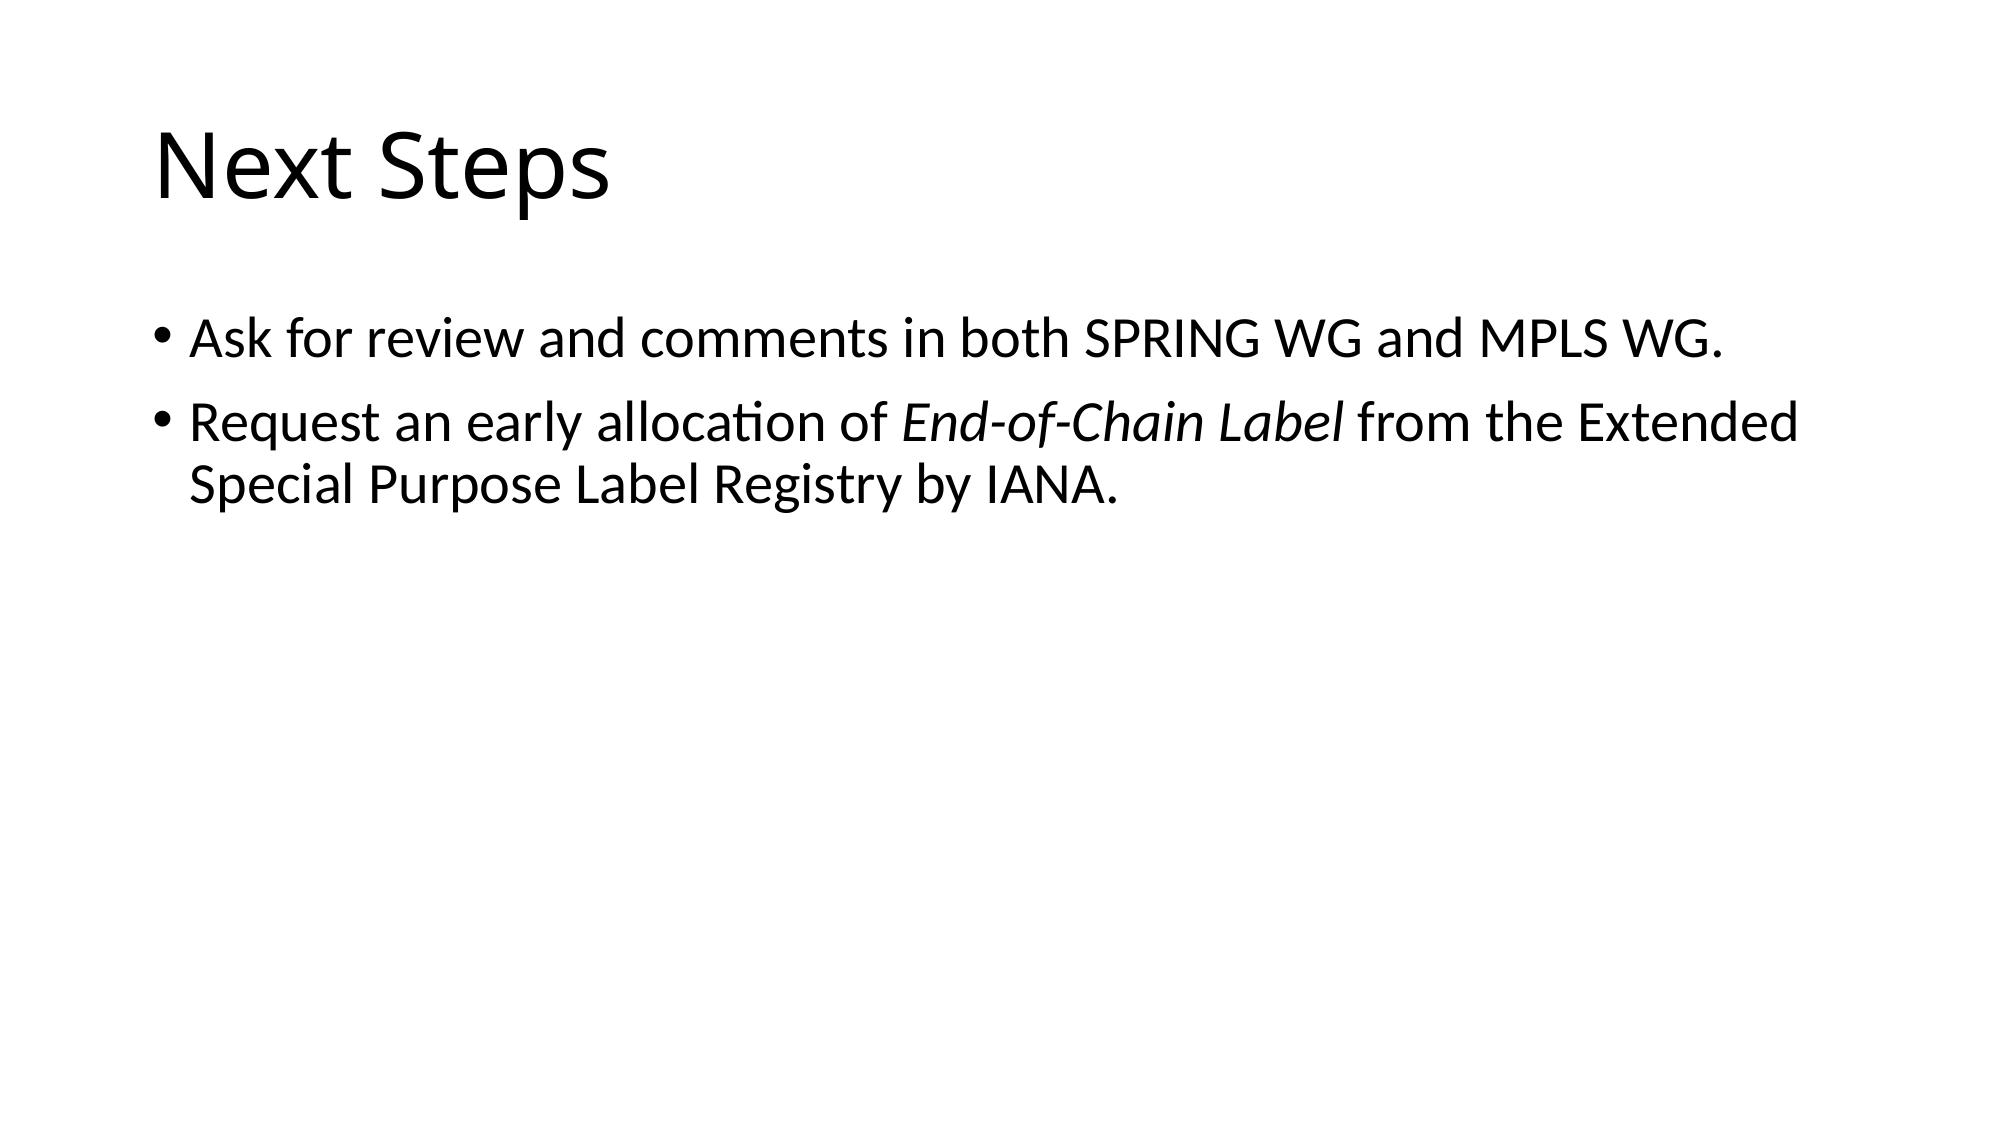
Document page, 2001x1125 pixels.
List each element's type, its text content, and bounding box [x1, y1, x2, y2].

title Next Steps [137, 59, 1863, 278]
list Ask for review and comments in both SPRING WG and MPLS WG. Request an early allocation of End-of-Chain Label from the Extended Special Purpose Label Registry by IANA. [137, 299, 1863, 1014]
